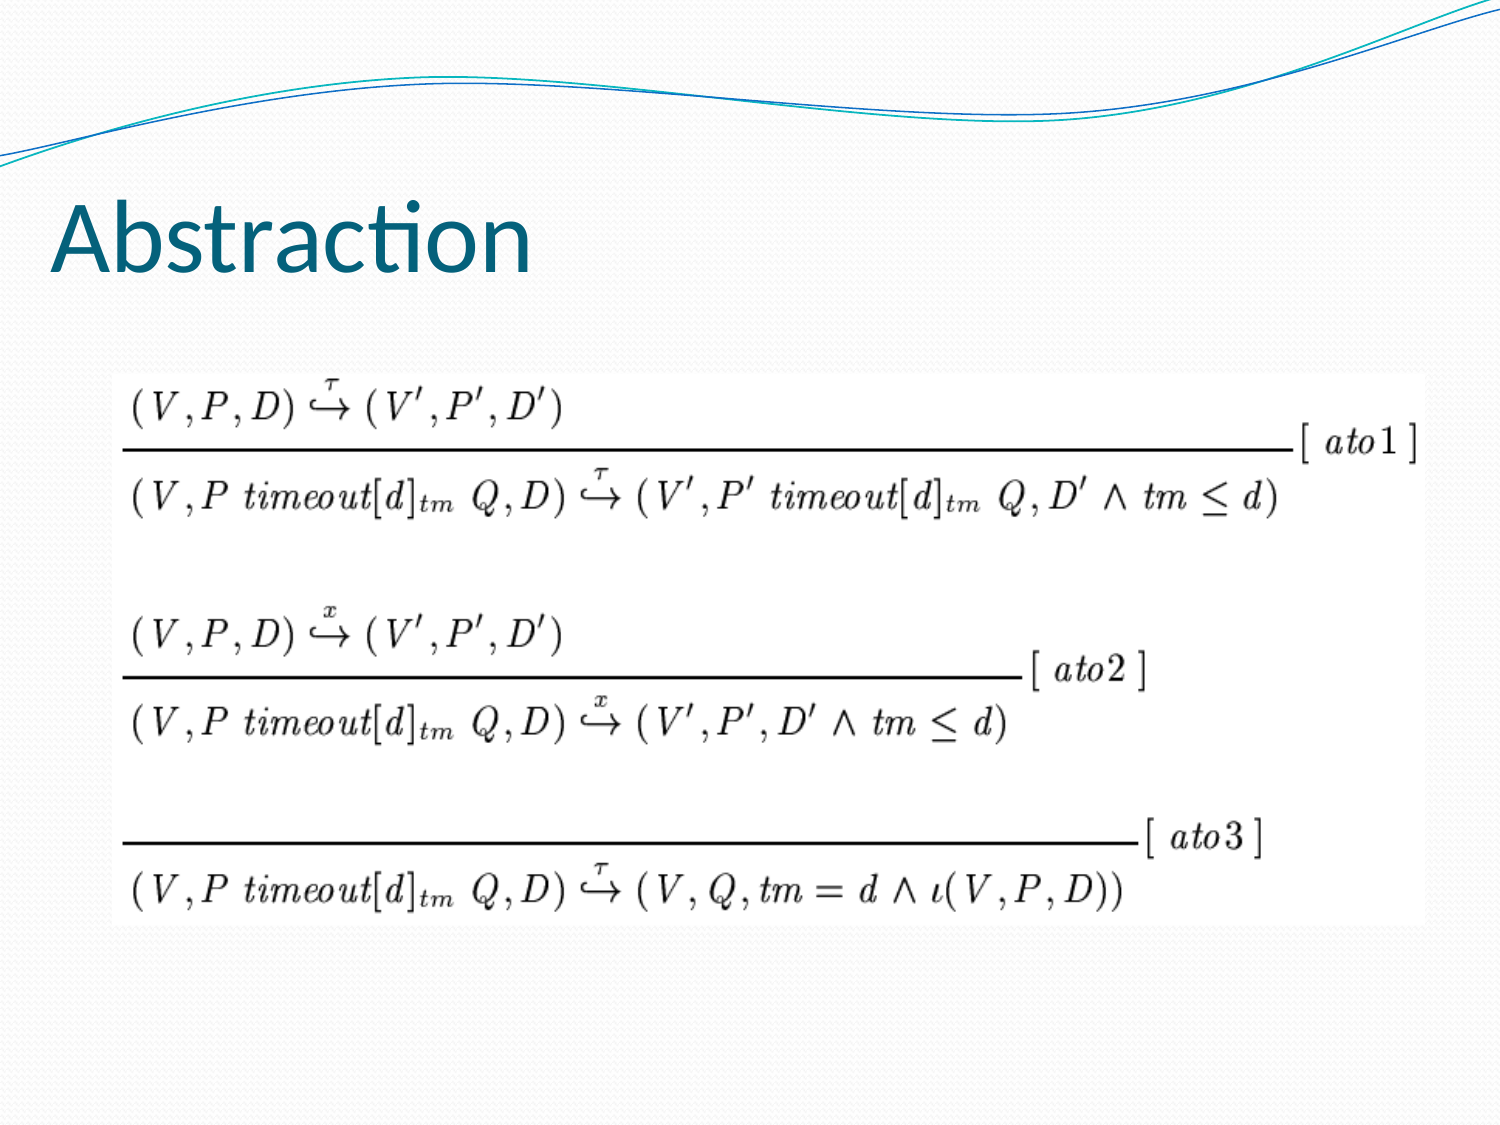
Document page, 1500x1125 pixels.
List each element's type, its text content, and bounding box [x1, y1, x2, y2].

title Abstraction [49, 143, 1500, 294]
picture [112, 374, 1426, 926]
